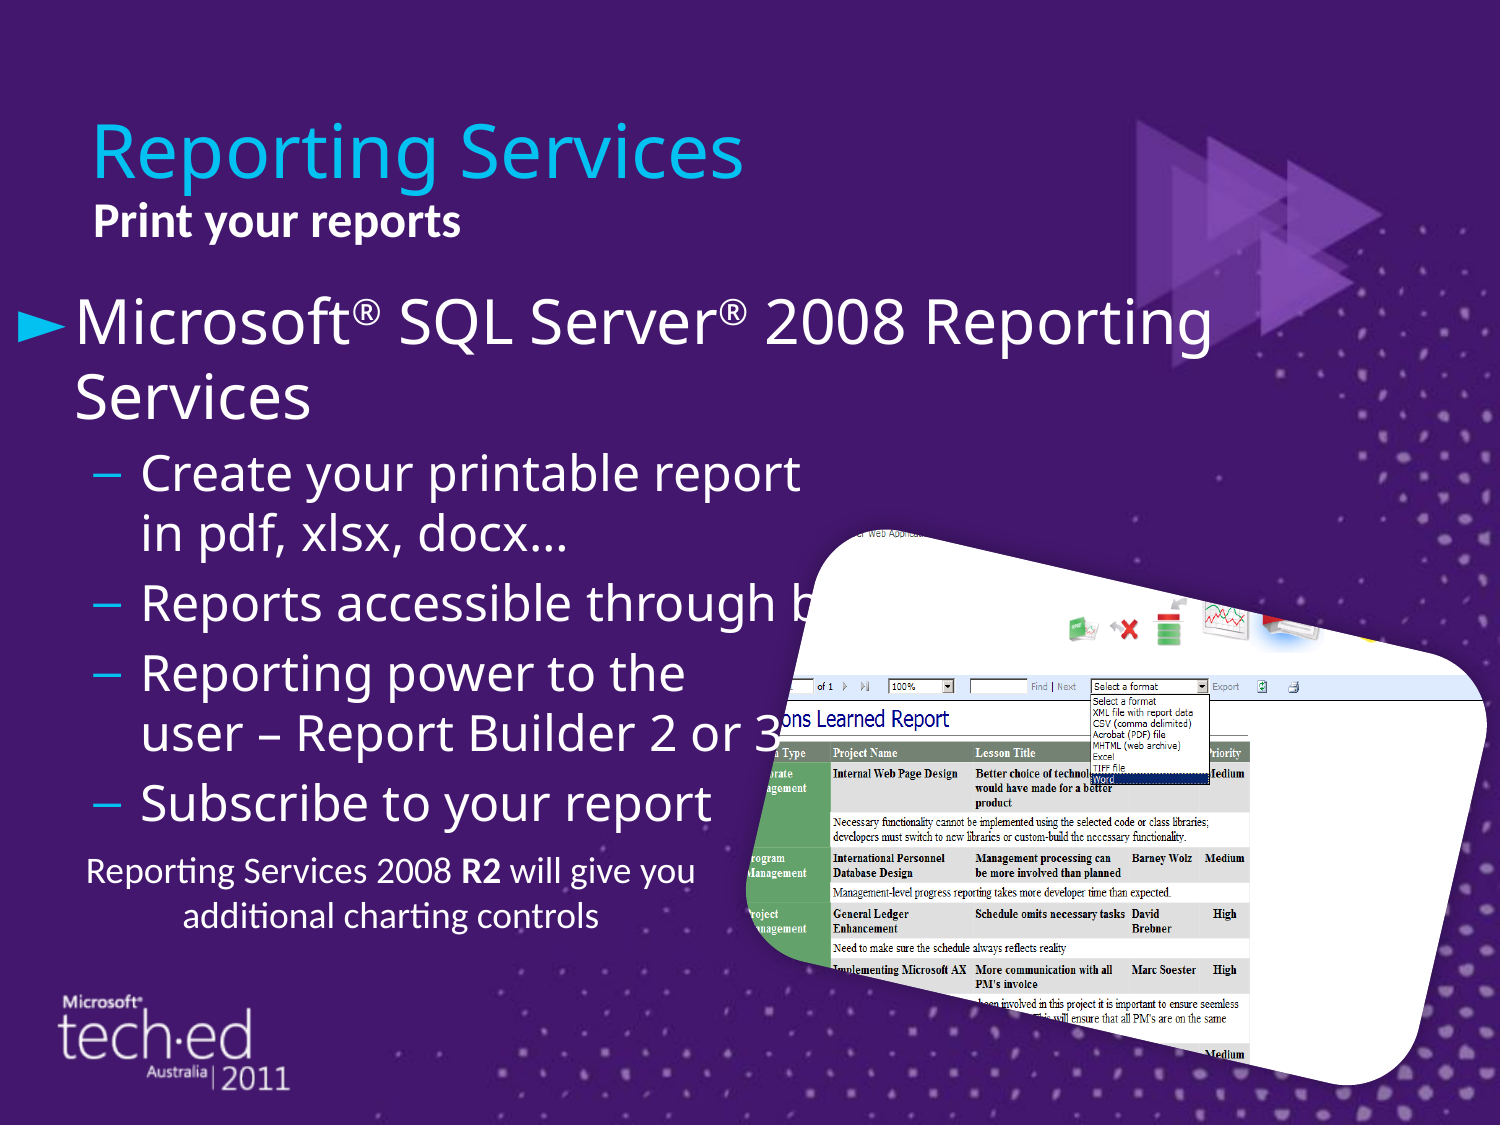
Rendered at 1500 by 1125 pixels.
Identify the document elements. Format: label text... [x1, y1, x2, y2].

text_box Reporting Services 2008 R2 will give you additional charting controls [34, 838, 749, 944]
list Microsoft® SQL Server® 2008 Reporting Services Create your printable report in pdf, xlsx, docx… Reports accessible through browser Reporting power to the user – Report Builder 2 or 3 Subscribe to your report [3, 274, 1486, 870]
text_box Print your reports [78, 179, 1460, 255]
picture [0, 0, 1500, 1125]
title Reporting Services [75, 54, 1425, 243]
